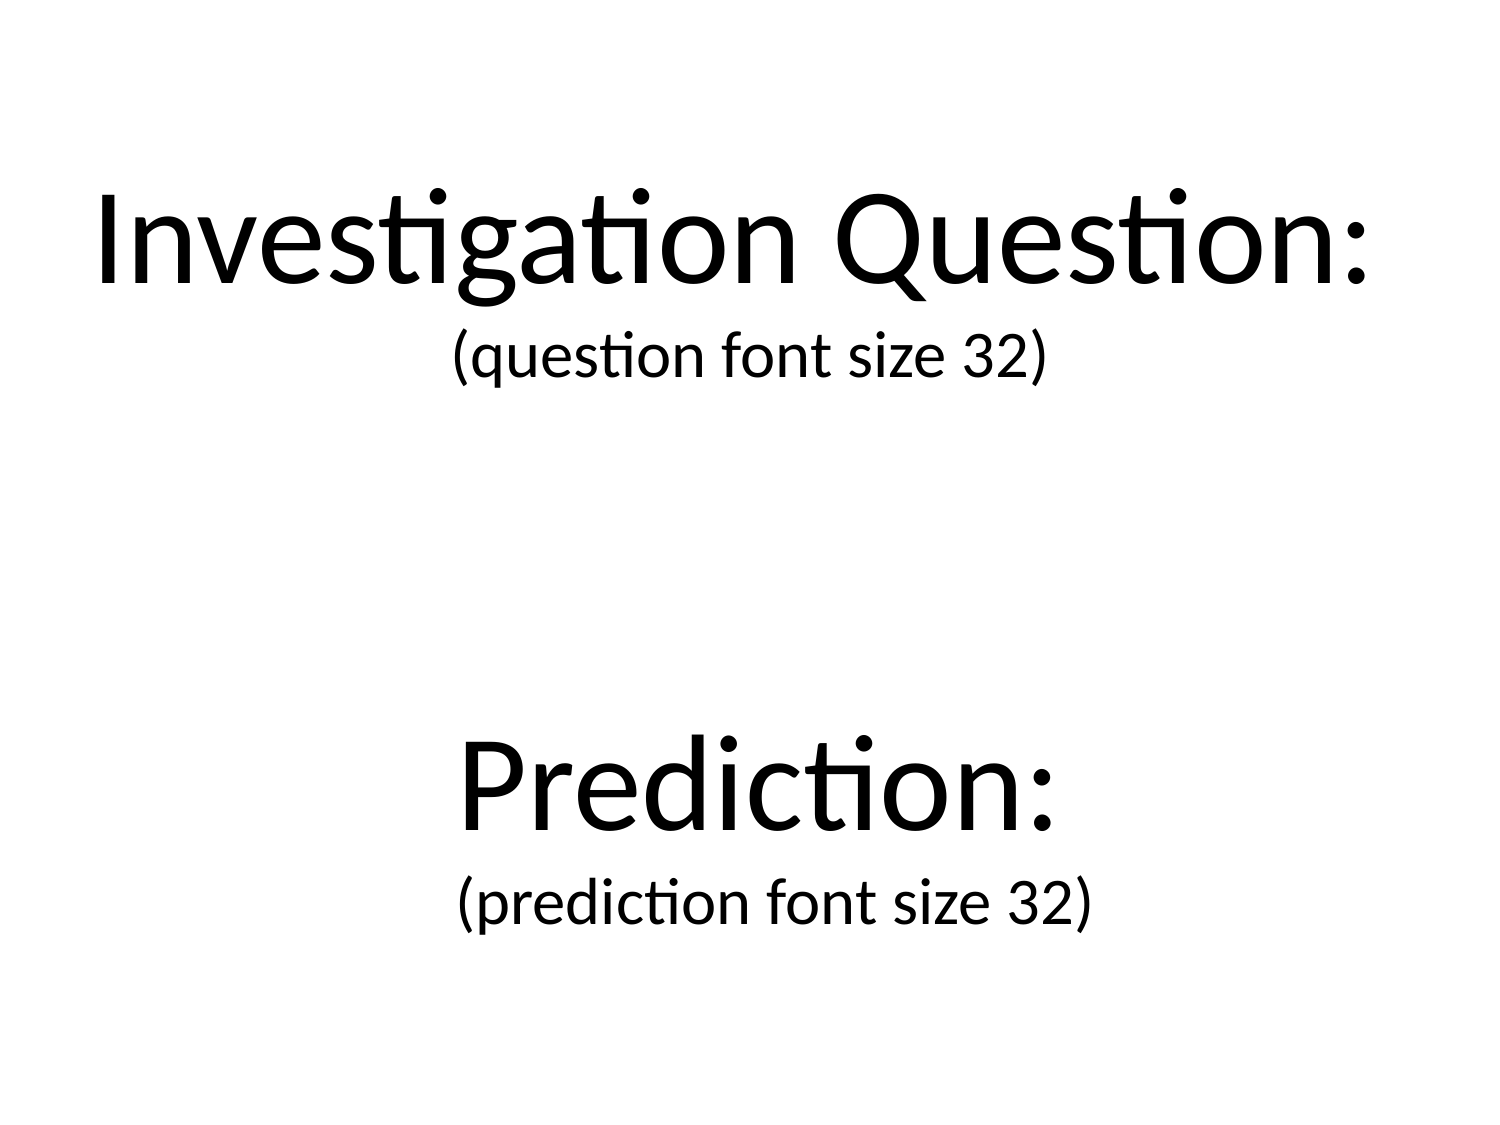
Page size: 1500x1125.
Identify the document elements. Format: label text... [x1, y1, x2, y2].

text_box Prediction: (prediction font size 32) [99, 549, 1450, 1080]
title Investigation Question: (question font size 32) [75, 24, 1425, 513]
